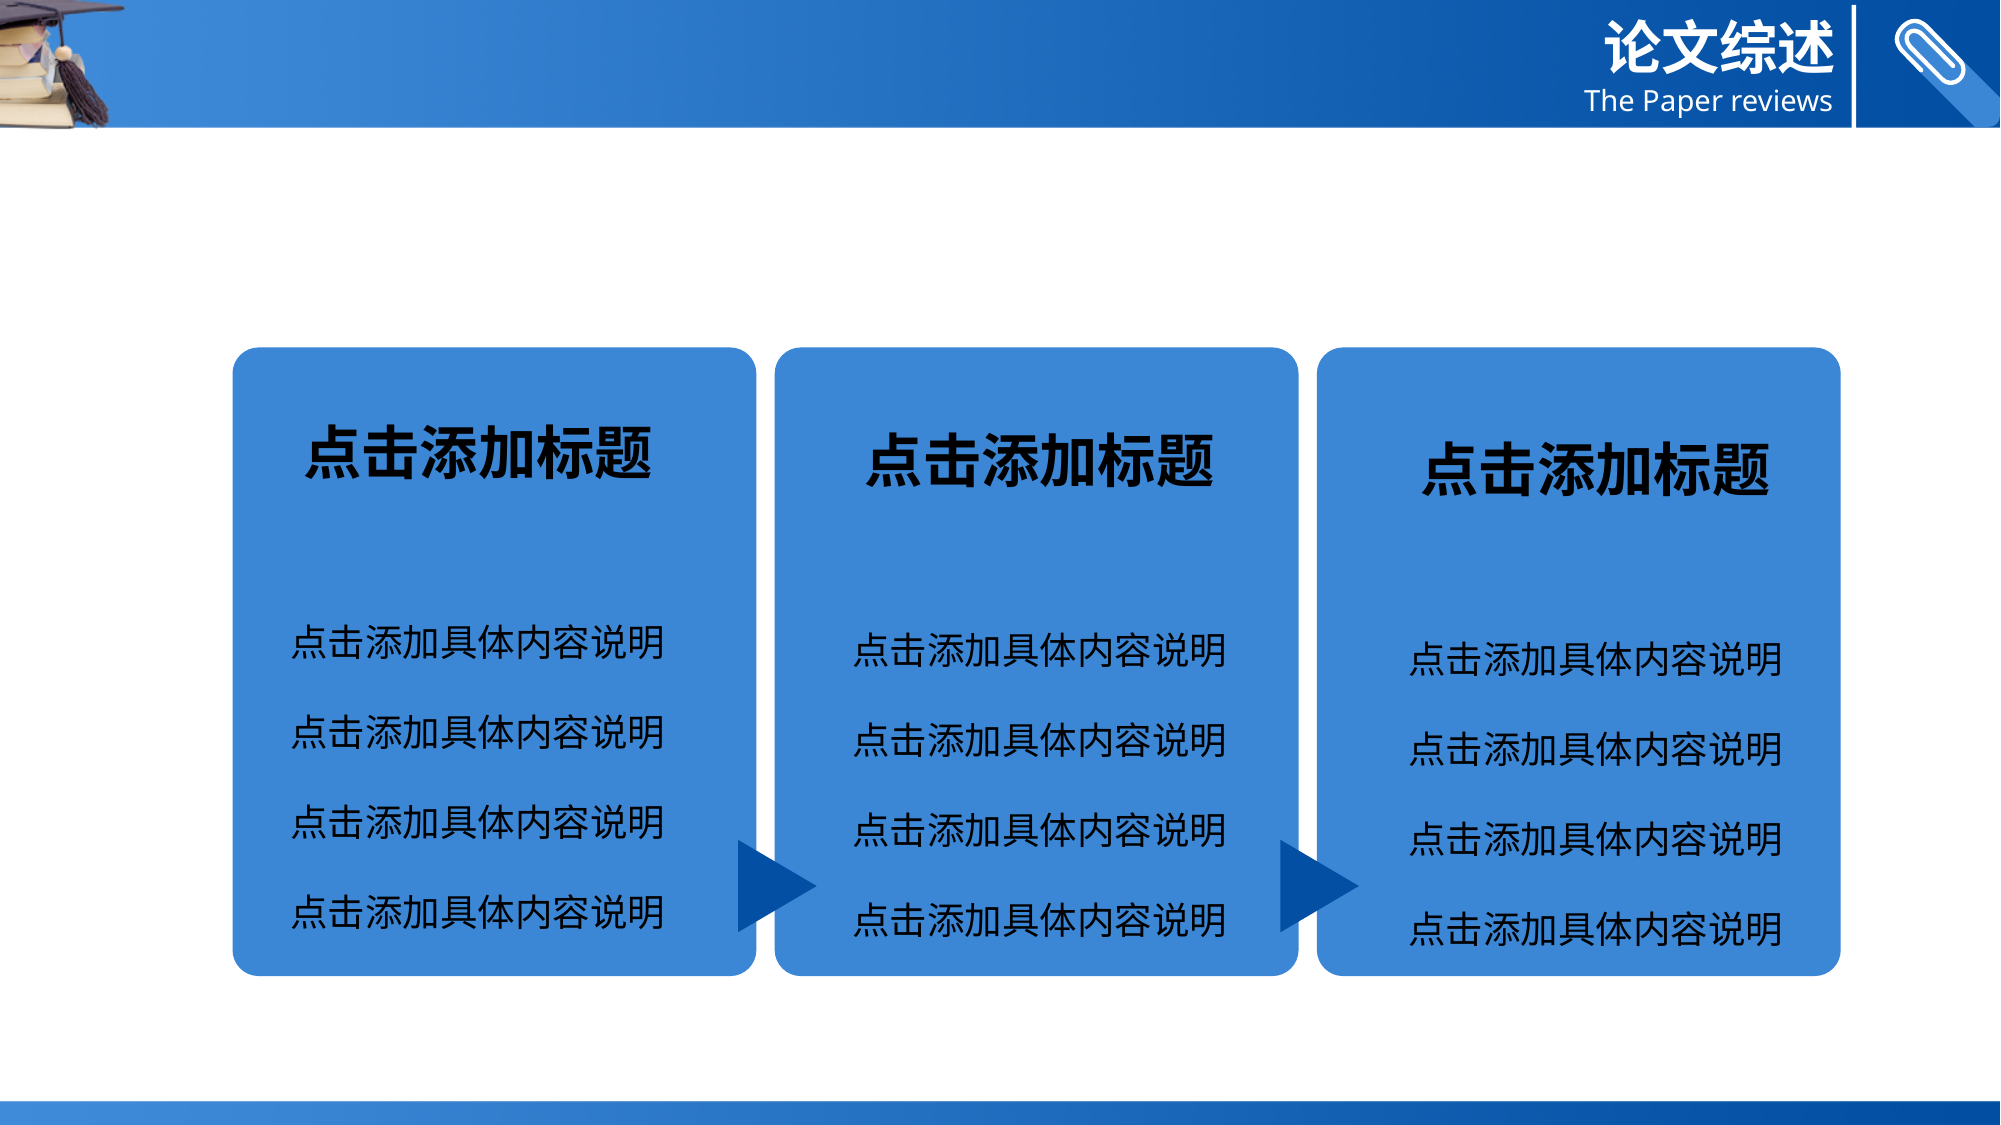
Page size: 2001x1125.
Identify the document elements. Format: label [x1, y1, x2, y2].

text_box [1894, 18, 2000, 127]
text_box [1530, 3, 1852, 127]
picture [0, 0, 2000, 1125]
